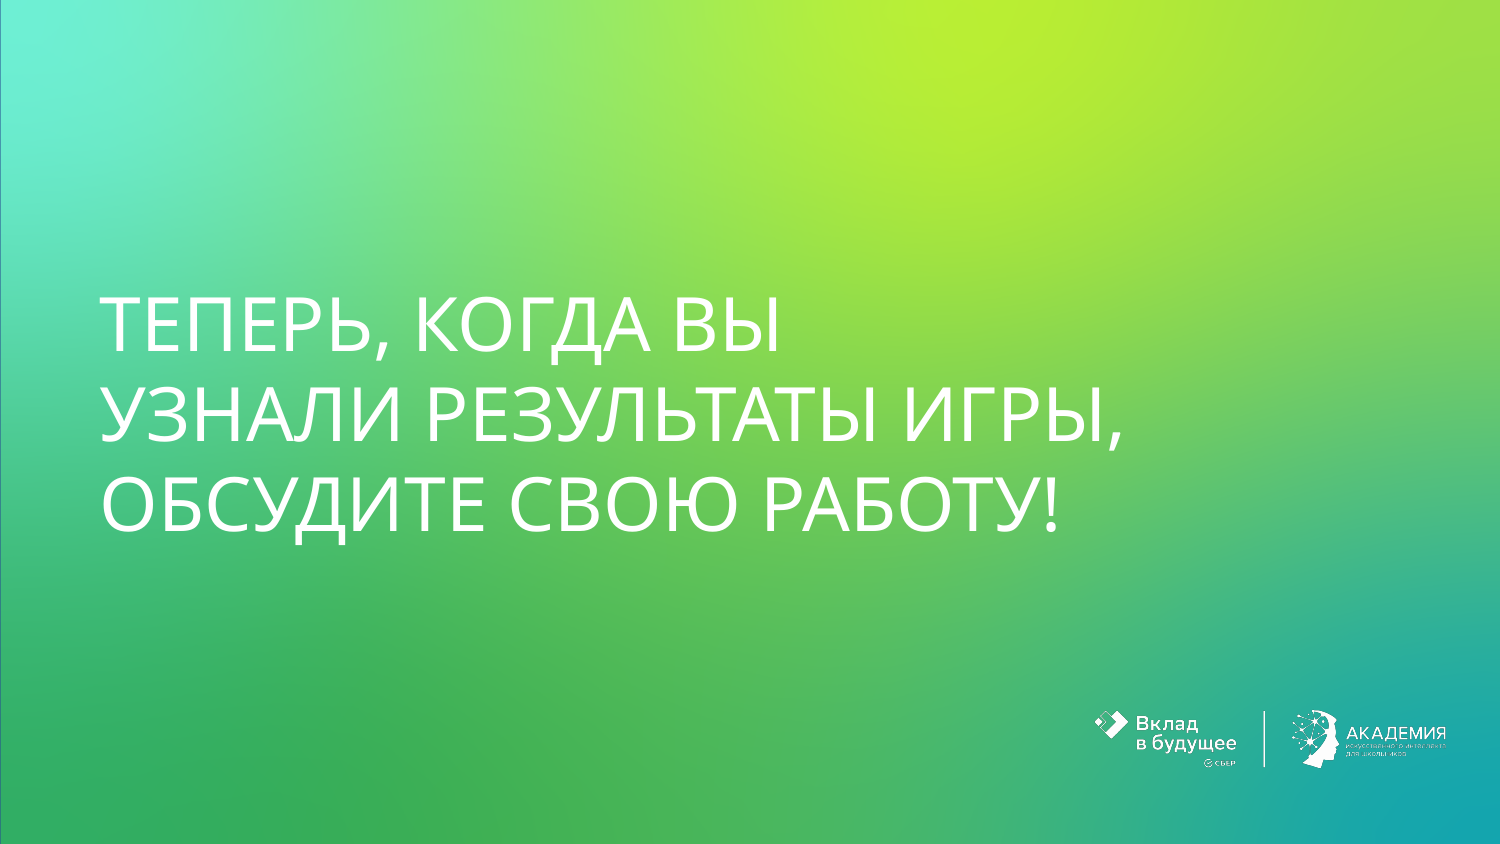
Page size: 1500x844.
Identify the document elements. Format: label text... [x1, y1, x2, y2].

picture [0, 0, 1500, 844]
text_box ТЕПЕРЬ, КОГДА ВЫ УЗНАЛИ РЕЗУЛЬТАТЫ ИГРЫ, ОБСУДИТЕ СВОЮ РАБОТУ! [92, 269, 1317, 575]
